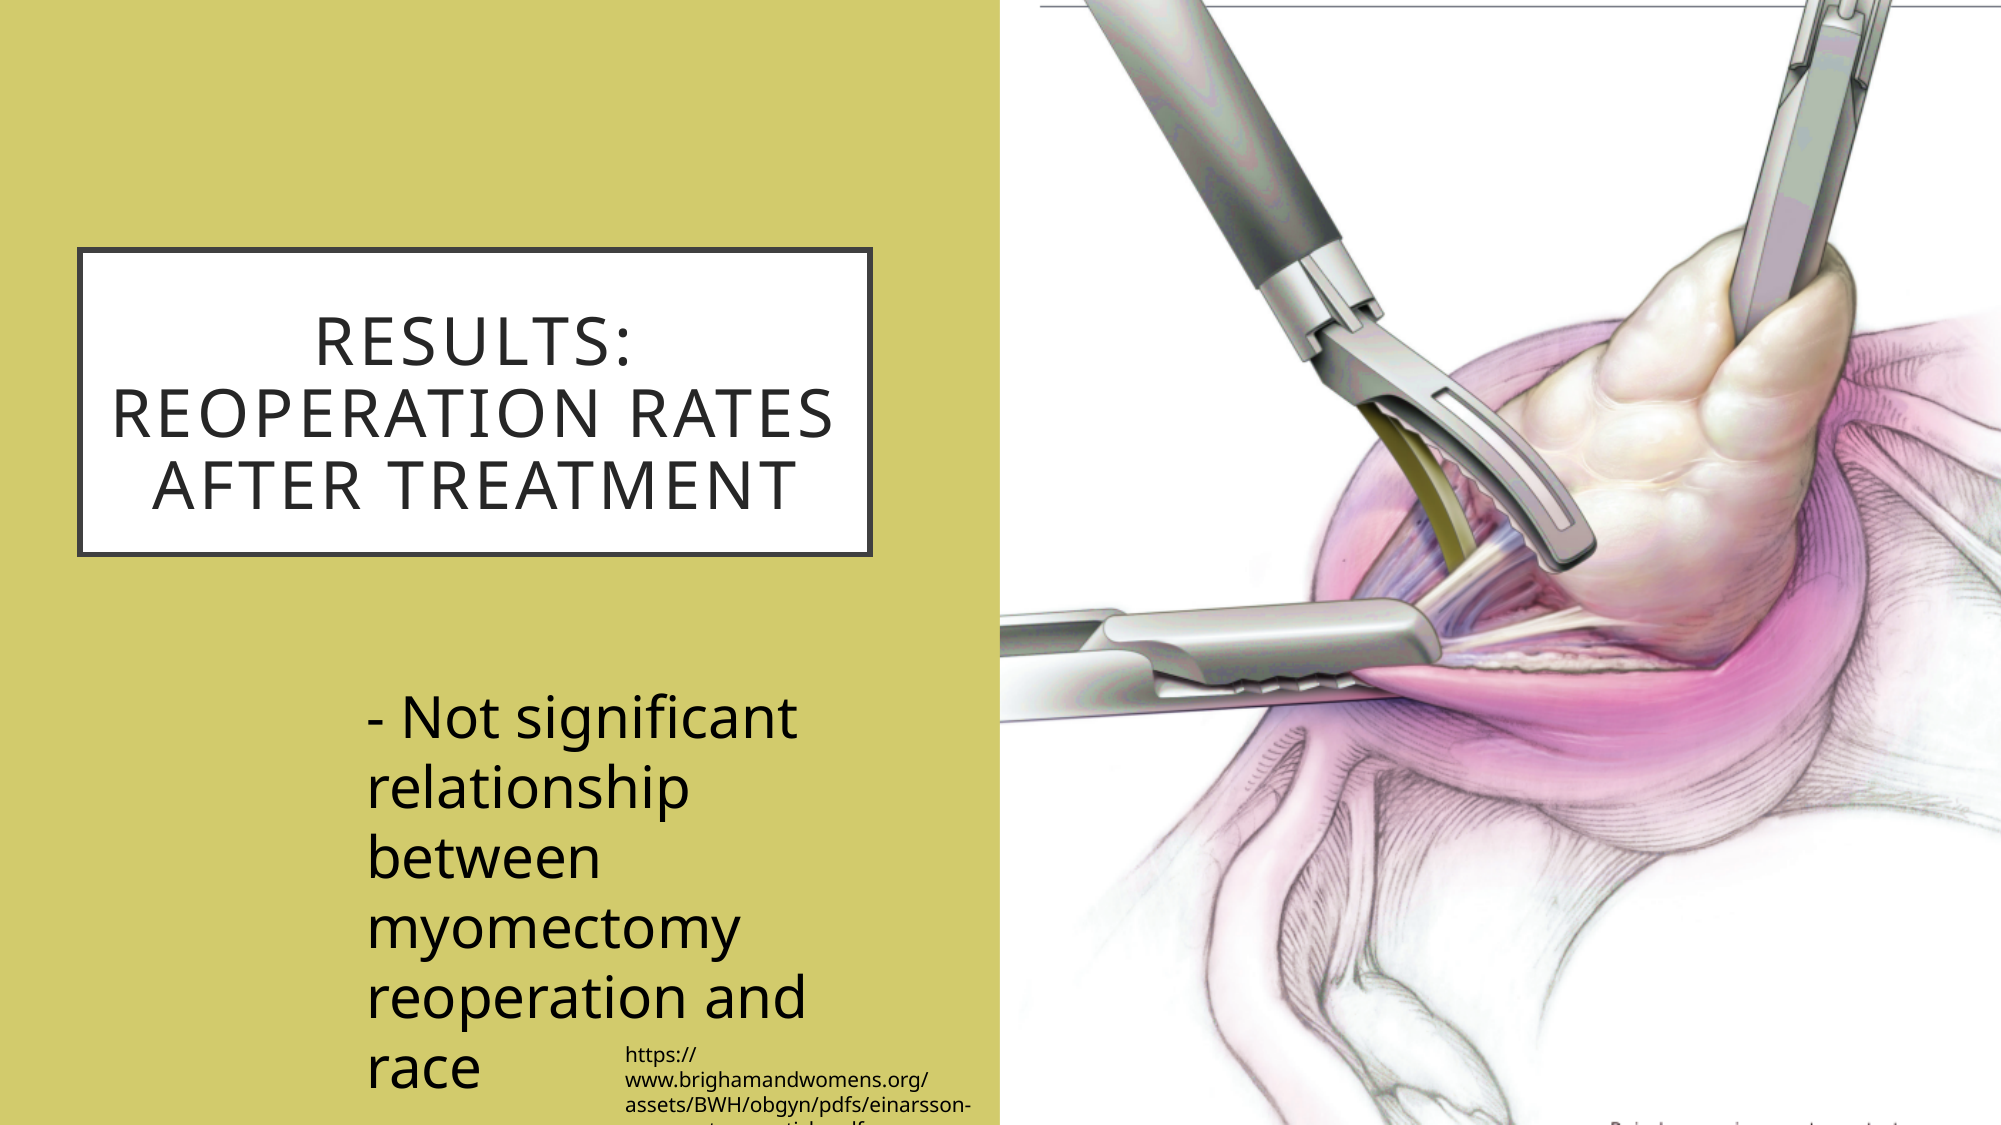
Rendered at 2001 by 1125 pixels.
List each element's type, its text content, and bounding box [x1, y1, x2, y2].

list - Not significant relationship between myomectomy reoperation and race [183, 582, 870, 1035]
title Results: reoperation rates after treatment [77, 247, 873, 557]
picture [999, 0, 2001, 1125]
text_box https://www.brighamandwomens.org/assets/BWH/obgyn/pdfs/einarsson-myomectomy-article.pdf [610, 1034, 999, 1125]
